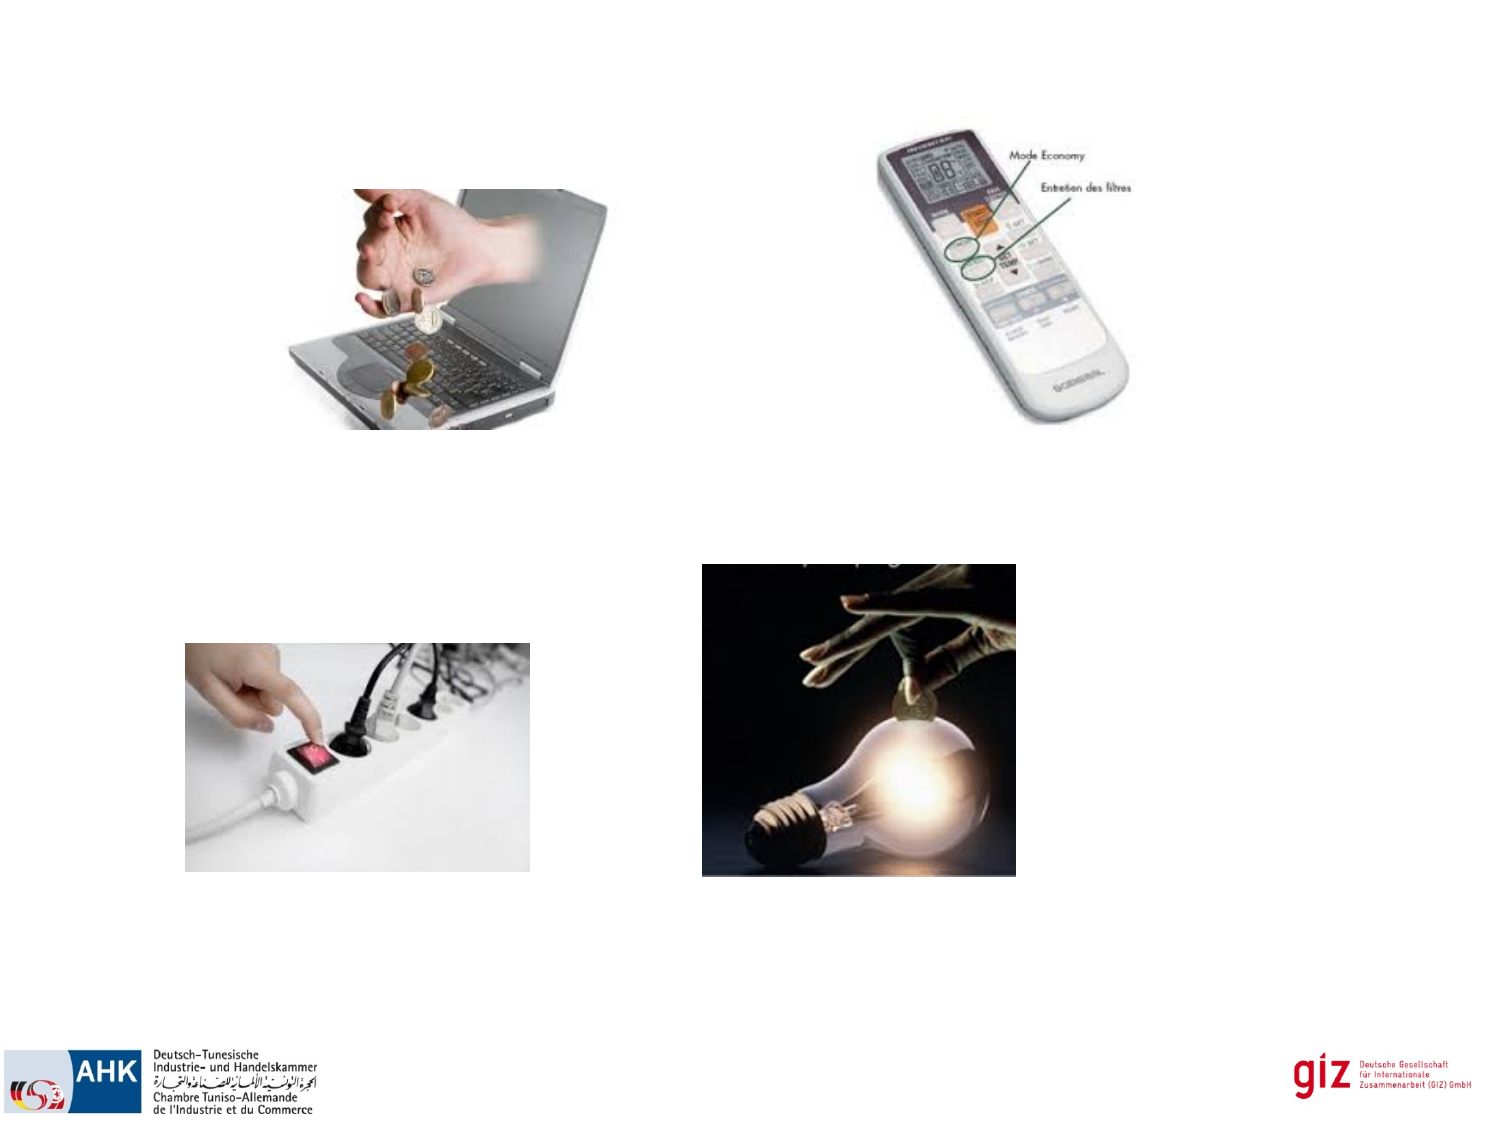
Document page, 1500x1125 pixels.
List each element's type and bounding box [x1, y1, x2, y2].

picture [180, 188, 692, 431]
picture [761, 117, 1137, 431]
picture [702, 564, 1016, 878]
picture [1275, 1031, 1500, 1125]
picture [185, 643, 530, 873]
picture [3, 1049, 317, 1114]
